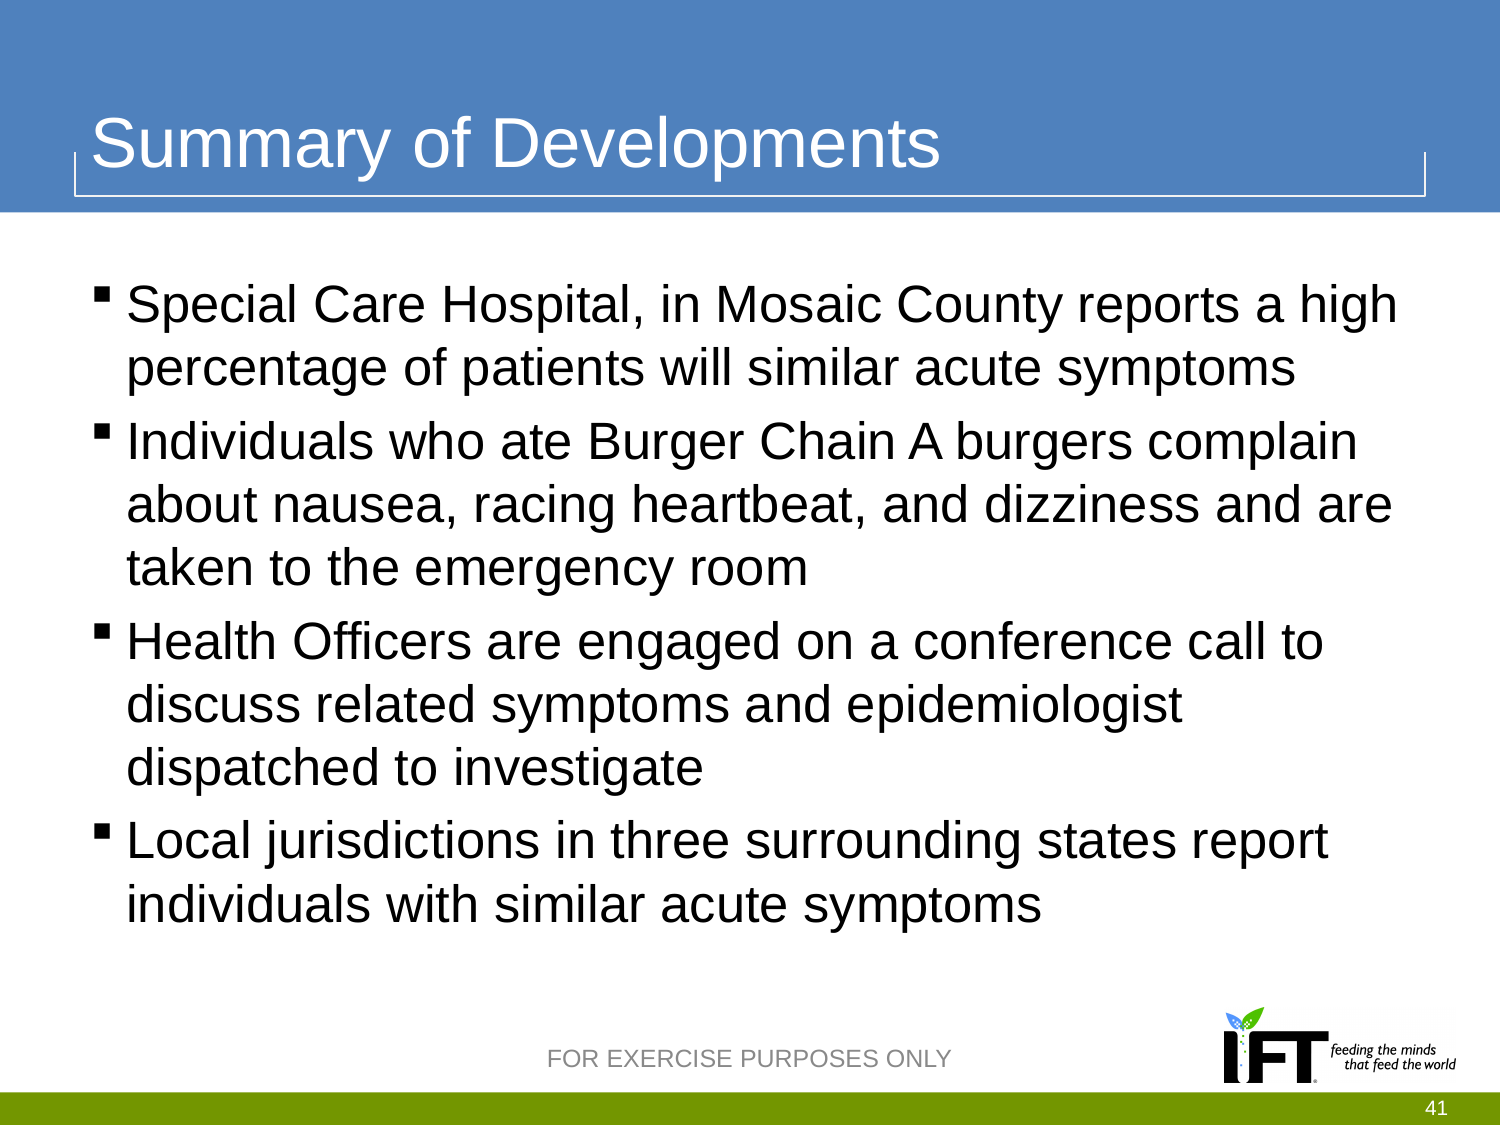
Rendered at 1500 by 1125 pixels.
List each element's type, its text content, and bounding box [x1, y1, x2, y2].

picture [1224, 1007, 1456, 1083]
list Special Care Hospital, in Mosaic County reports a high percentage of patients will similar acute symptoms Individuals who ate Burger Chain A burgers complain about nausea, racing heartbeat, and dizziness and are taken to the emergency room Health Officers are engaged on a conference call to discuss related symptoms and epidemiologist dispatched to investigate Local jurisdictions in three surrounding states report individuals with similar acute symptoms [74, 262, 1426, 1006]
footer FOR EXERCISE PURPOSES ONLY [512, 1042, 988, 1103]
title Summary of Developments [74, 44, 1426, 233]
